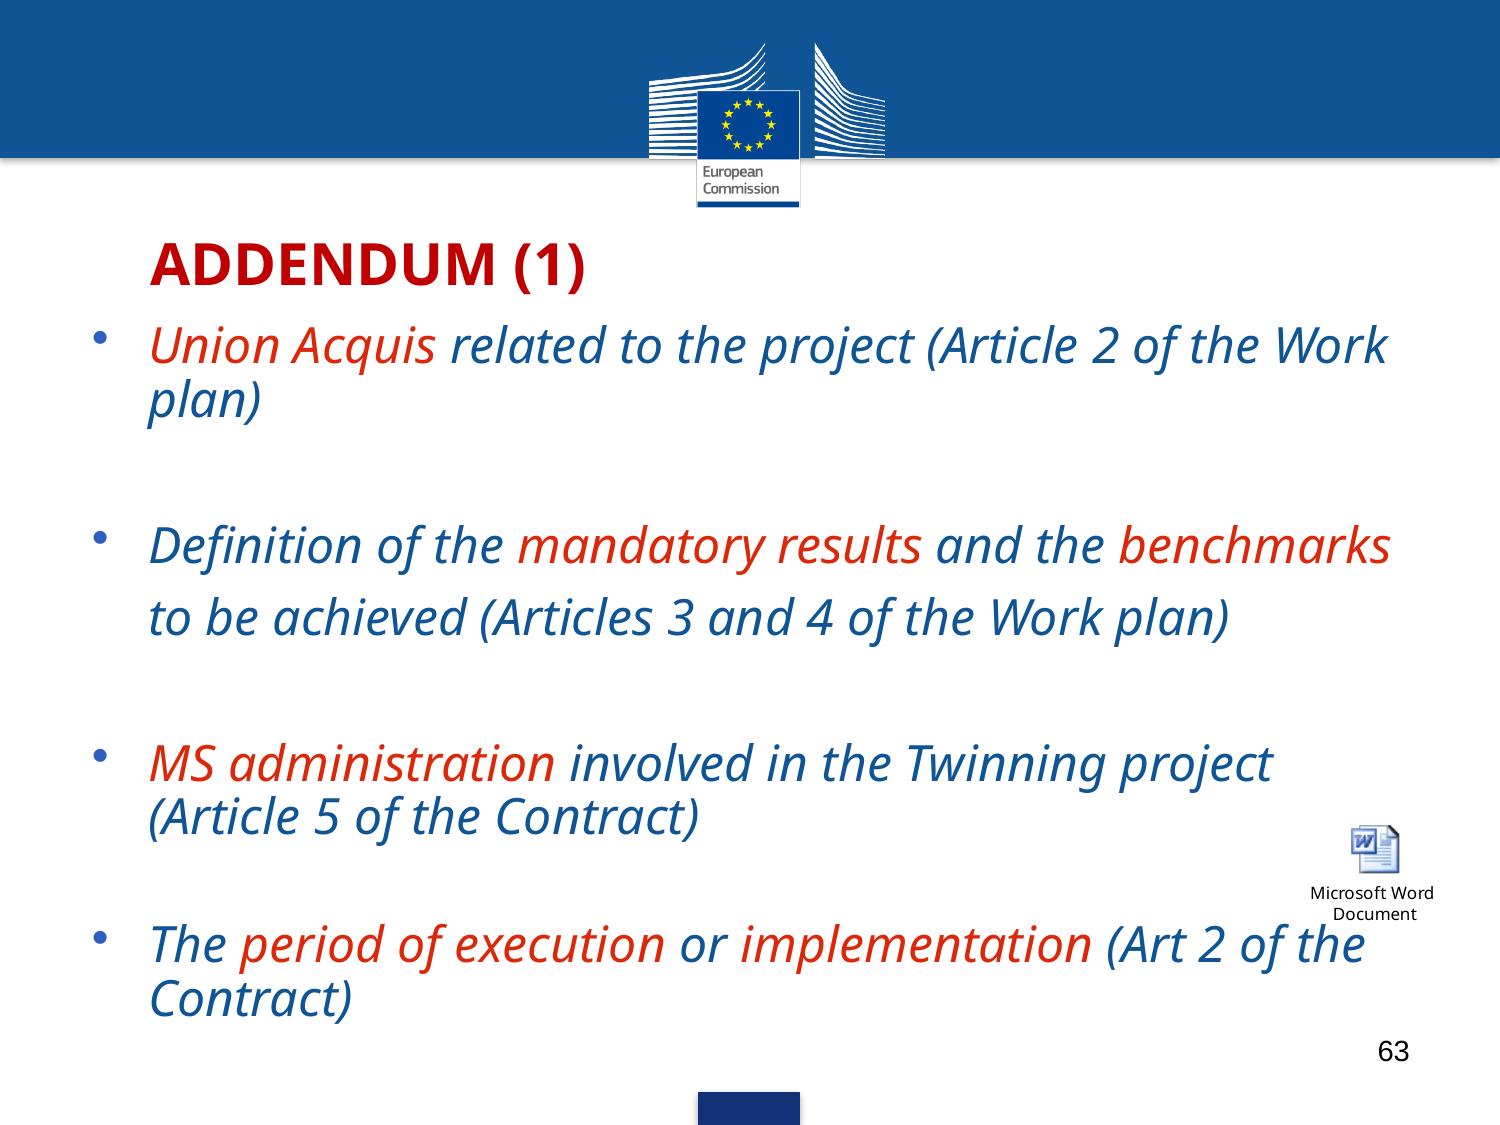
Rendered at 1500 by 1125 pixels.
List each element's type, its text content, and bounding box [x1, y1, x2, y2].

picture [649, 42, 885, 184]
list Union Acquis related to the project (Article 2 of the Work plan) Definition of the mandatory results and the benchmarks to be achieved (Articles 3 and 4 of the Work plan) MS administration involved in the Twinning project (Article 5 of the Contract) The period of execution or implementation (Art 2 of the Contract) [76, 312, 1427, 1125]
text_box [1299, 824, 1451, 943]
slide_number 63 [1074, 1024, 1425, 1103]
title ADDENDUM (1) [76, 184, 1427, 312]
